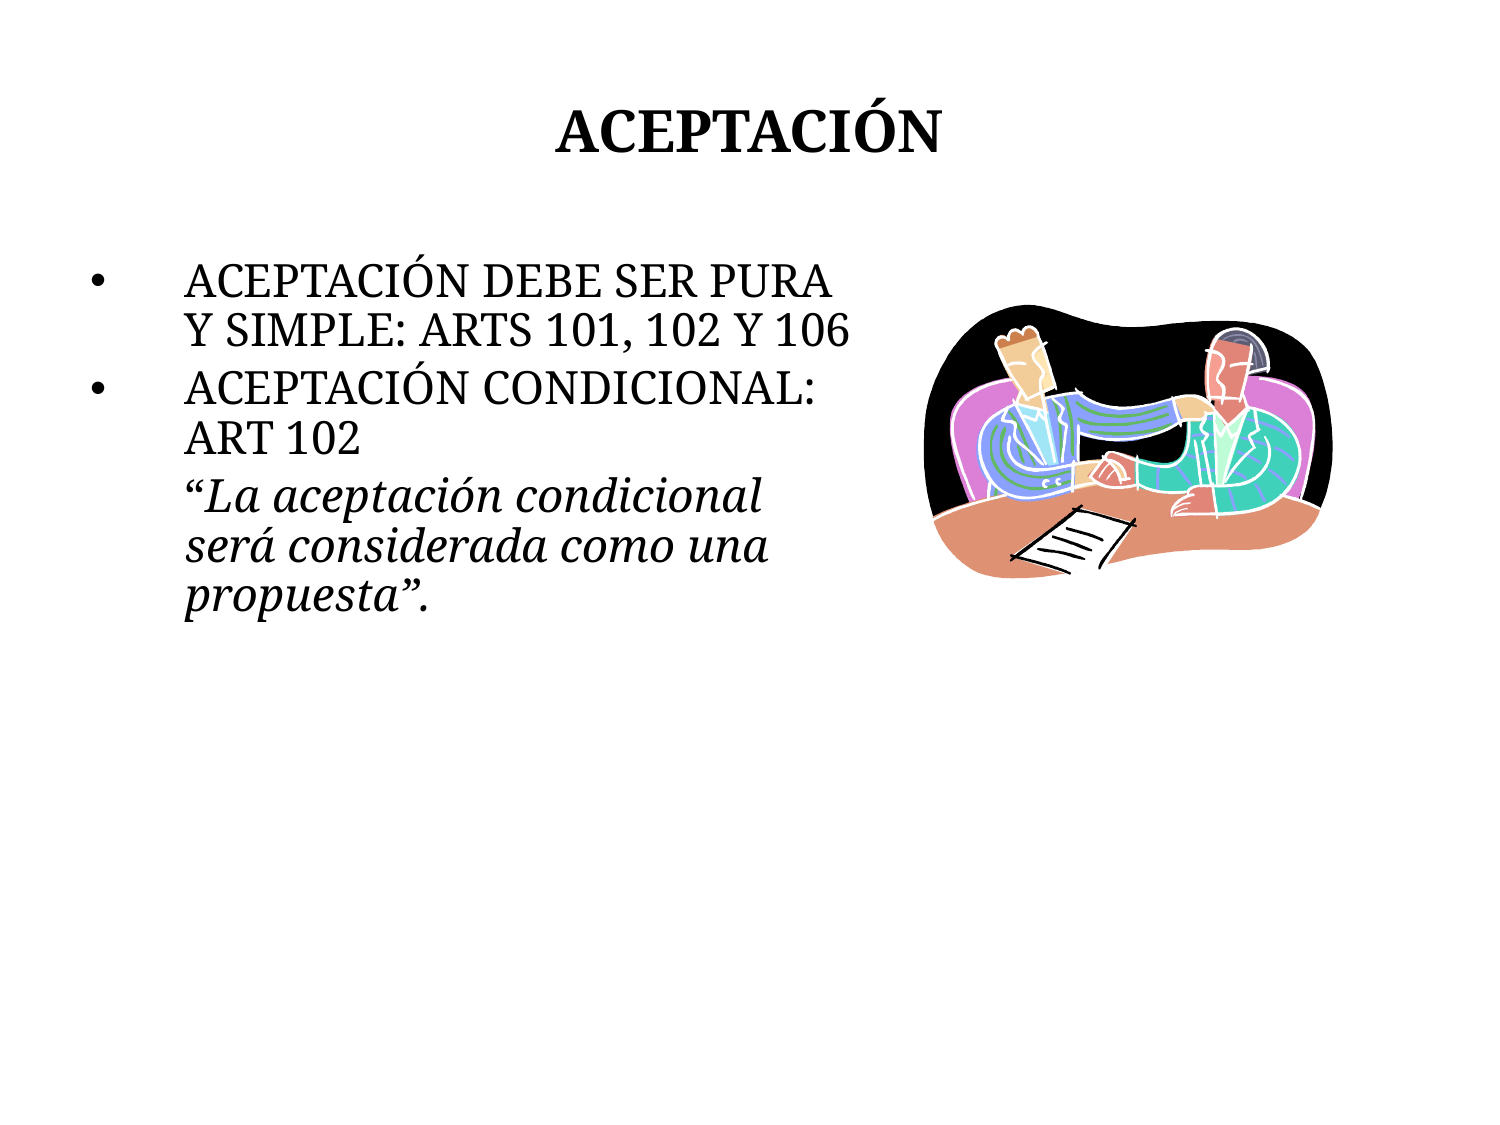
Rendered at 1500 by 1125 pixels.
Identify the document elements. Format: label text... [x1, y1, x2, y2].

list ACEPTACIÓN DEBE SER PURA Y SIMPLE: ARTS 101, 102 Y 106 ACEPTACIÓN CONDICIONAL: ART 102 “La aceptación condicional será considerada como una propuesta”. [75, 249, 875, 1025]
title ACEPTACIÓN [75, 45, 1425, 213]
picture [918, 299, 1338, 584]
